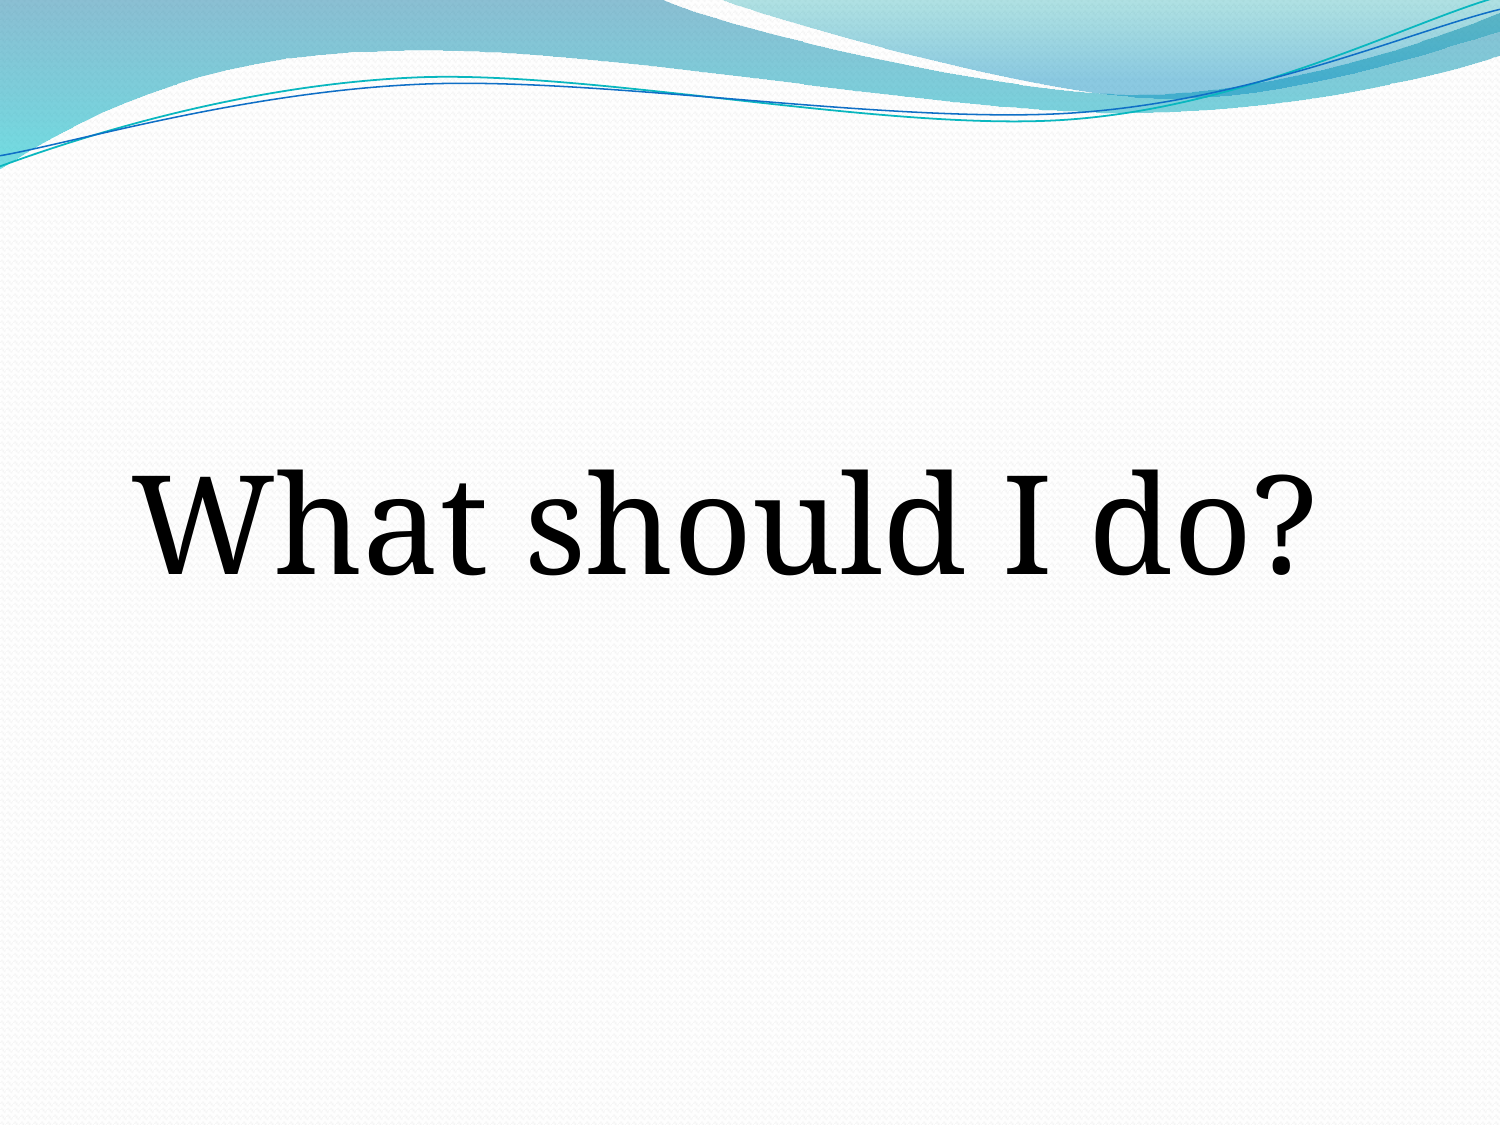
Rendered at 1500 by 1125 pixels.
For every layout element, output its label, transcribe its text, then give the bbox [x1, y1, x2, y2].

text_box What should I do? [87, 99, 1363, 610]
